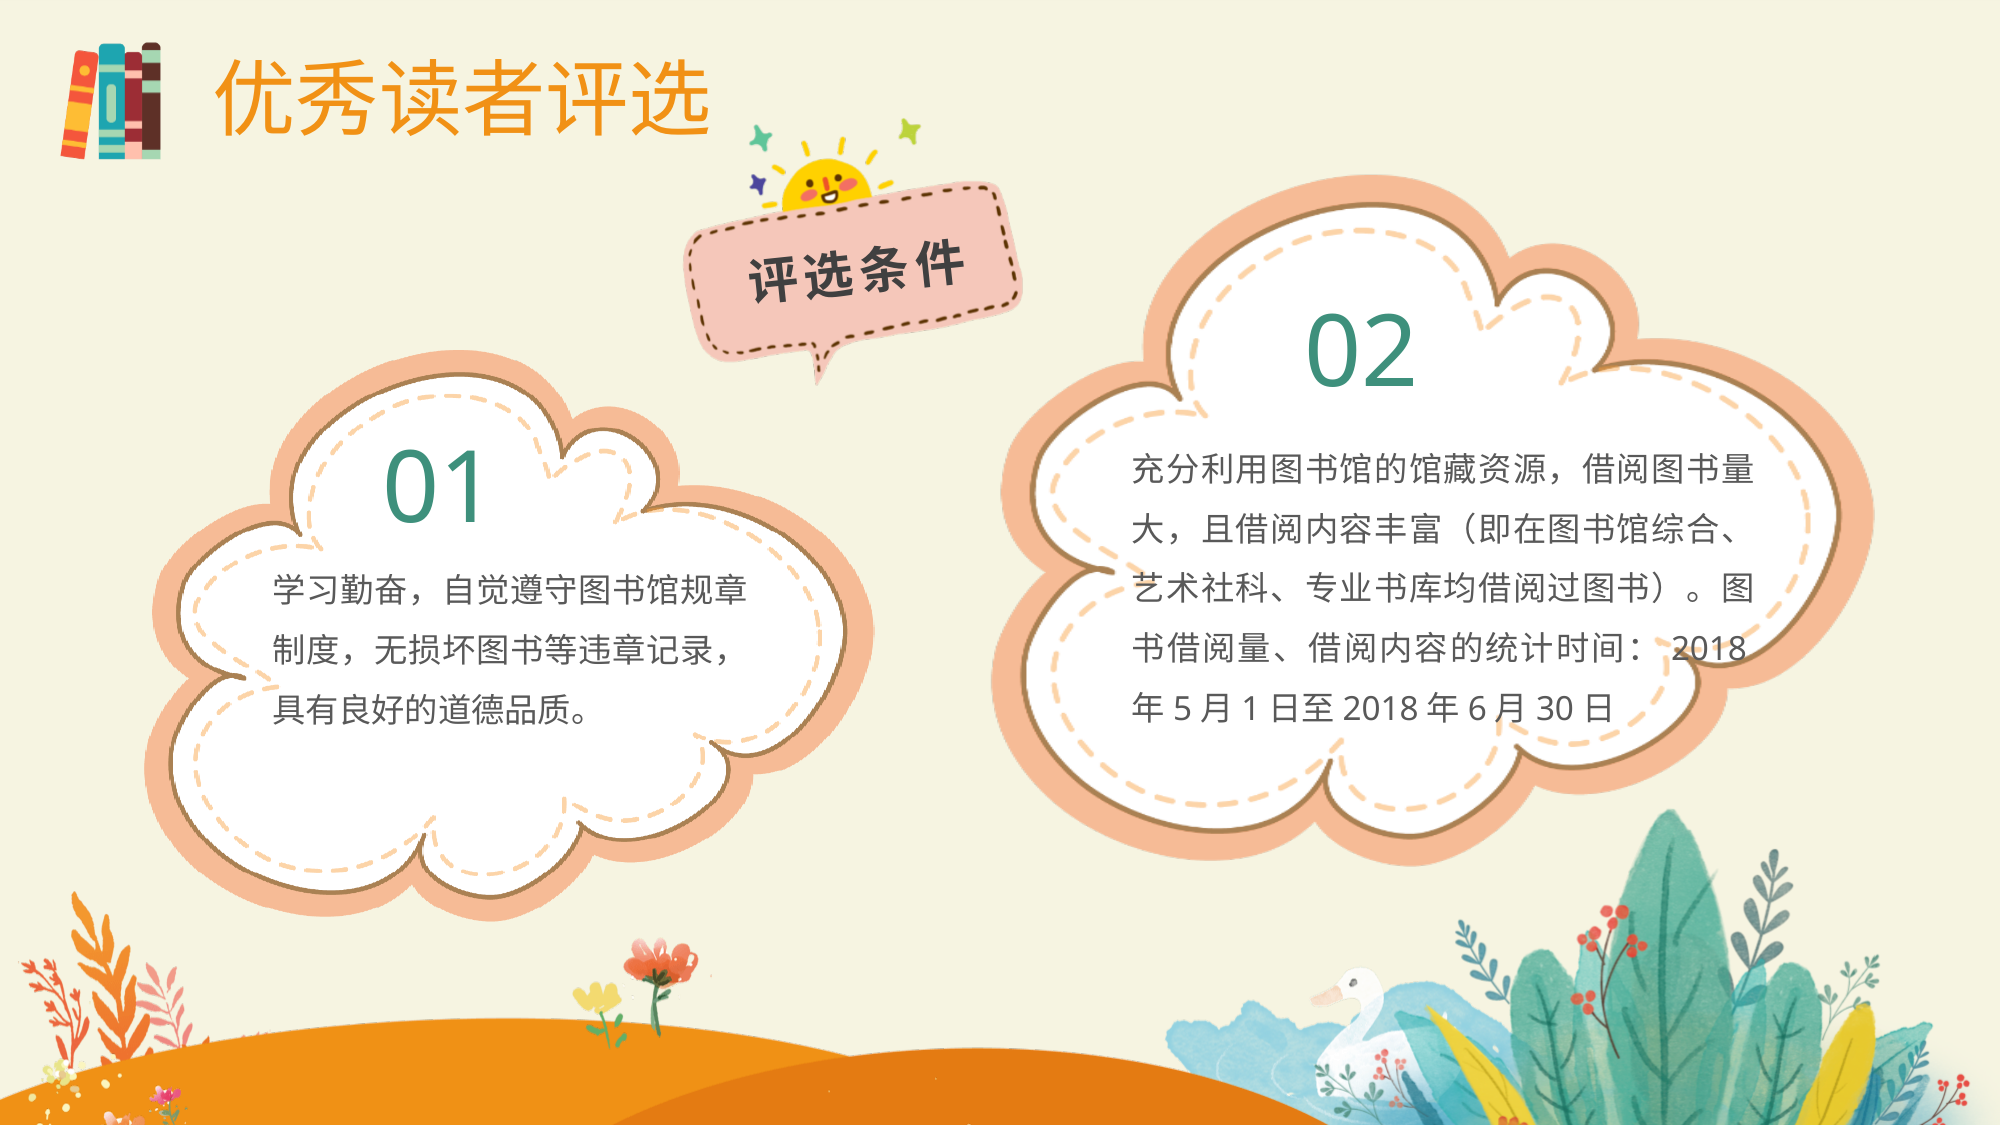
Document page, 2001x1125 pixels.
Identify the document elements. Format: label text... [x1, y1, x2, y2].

picture [0, 0, 2000, 1125]
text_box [634, 70, 1080, 479]
text_box 优秀读者评选 [197, 39, 728, 154]
